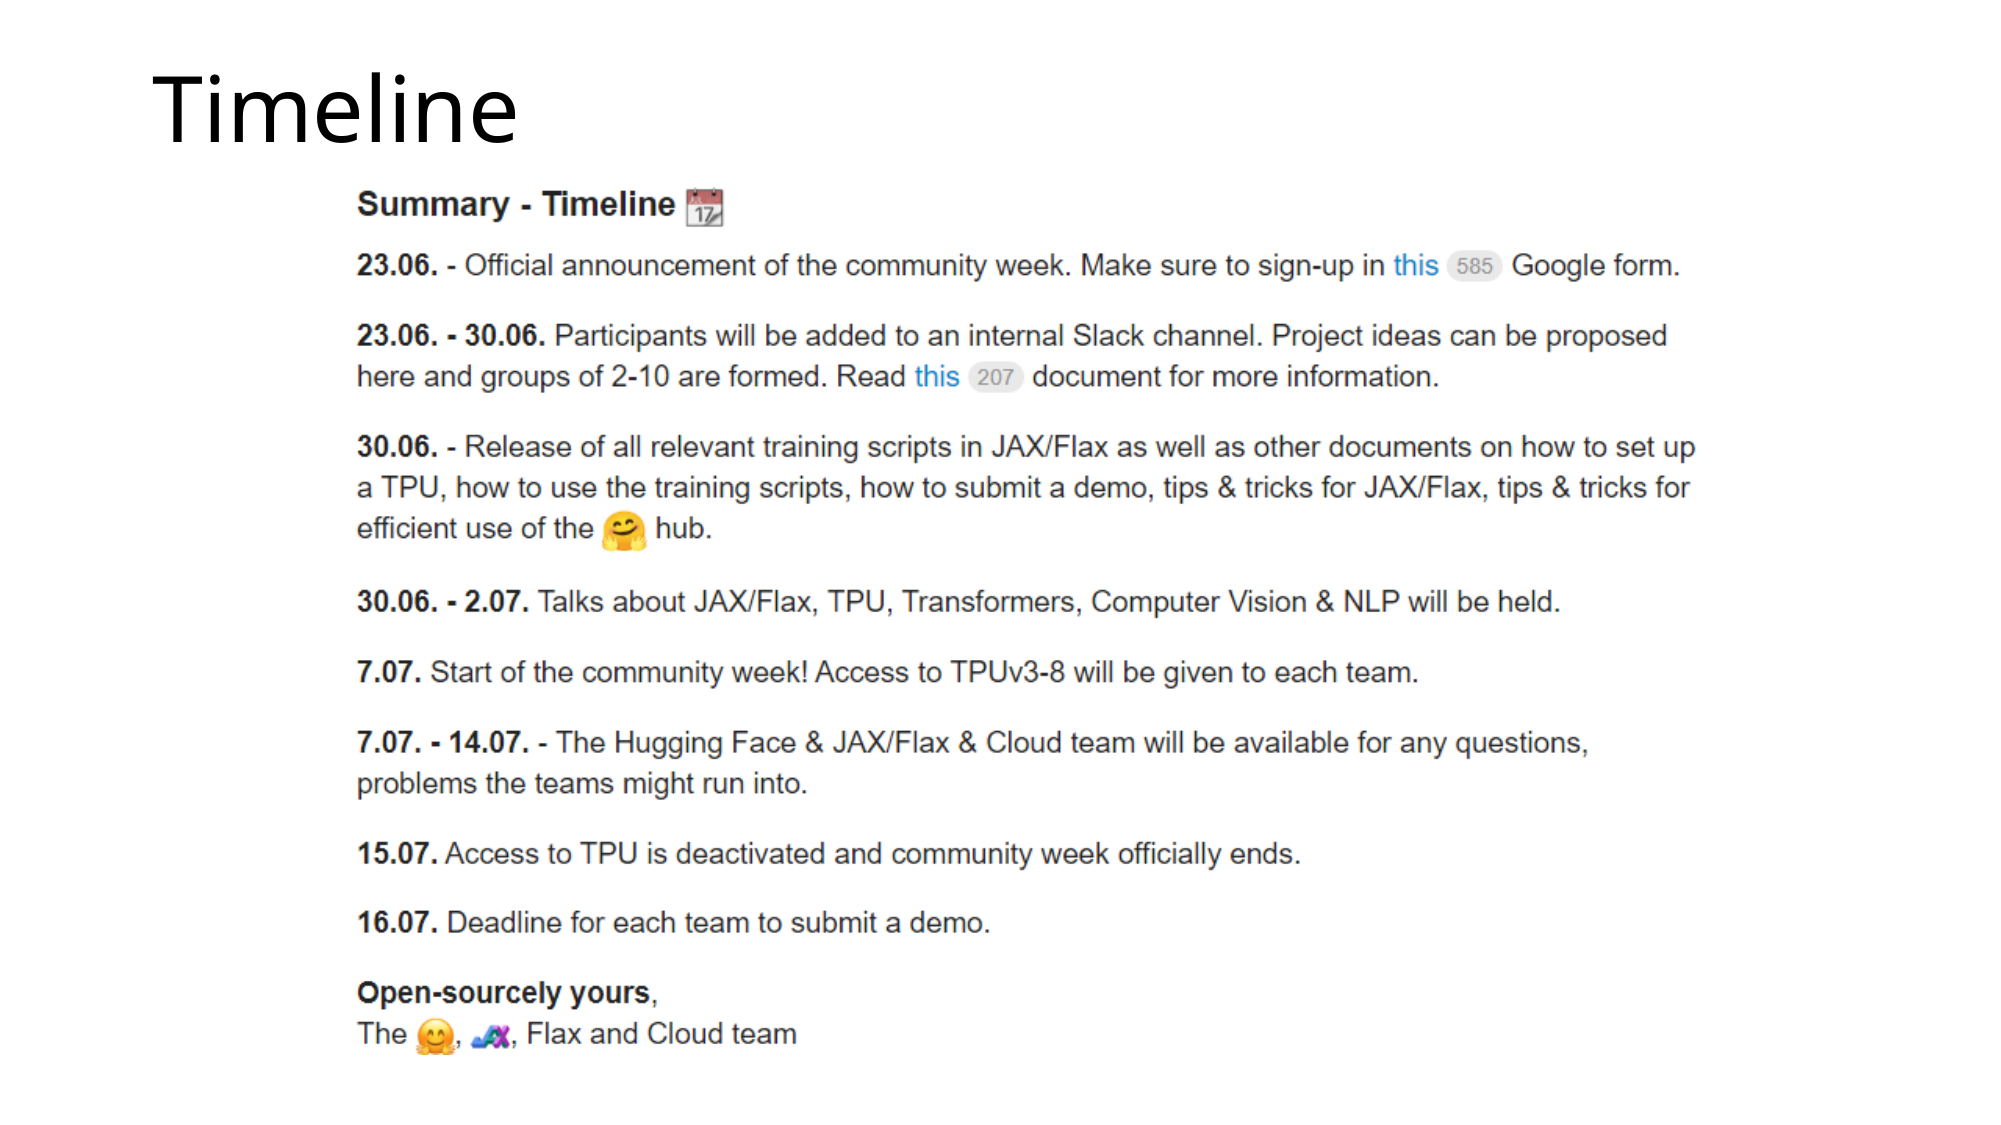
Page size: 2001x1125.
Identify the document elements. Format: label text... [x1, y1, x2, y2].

picture [335, 166, 1708, 1055]
title Timeline [137, 3, 1863, 222]
